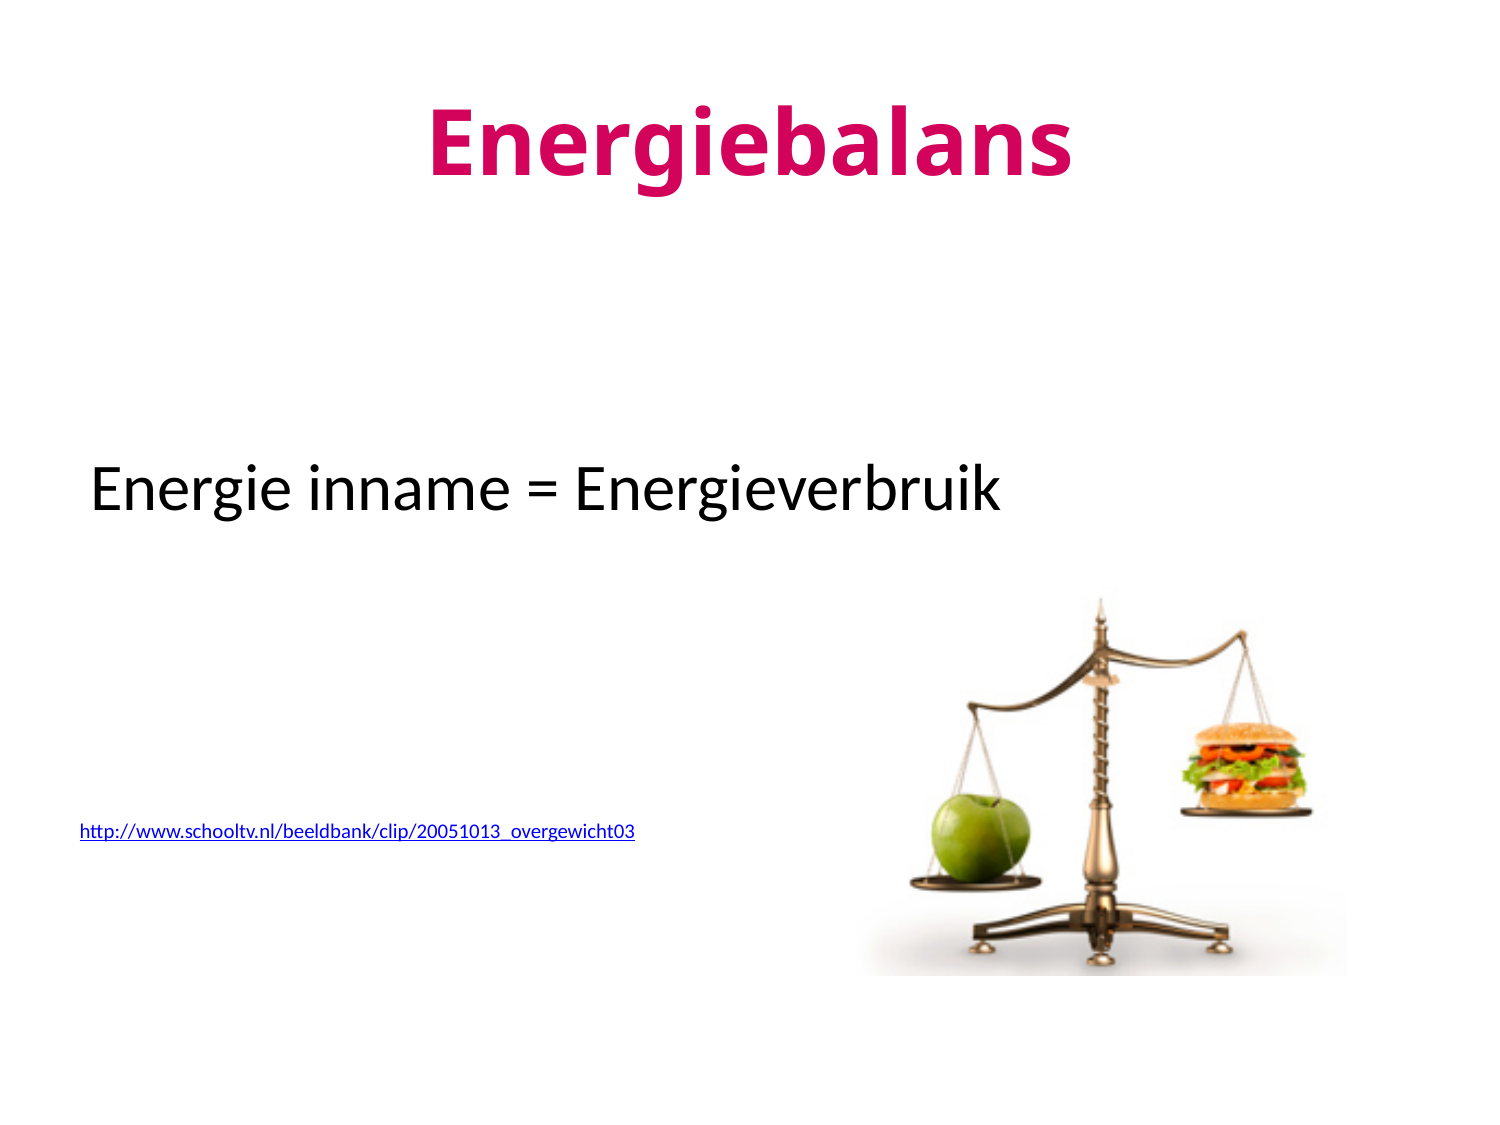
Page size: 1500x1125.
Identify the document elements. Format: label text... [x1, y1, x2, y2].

picture [856, 585, 1347, 977]
title Energiebalans [75, 45, 1425, 233]
text_box http://www.schooltv.nl/beeldbank/clip/20051013_overgewicht03 [64, 810, 715, 876]
list Energie inname = Energieverbruik [75, 262, 1425, 1005]
